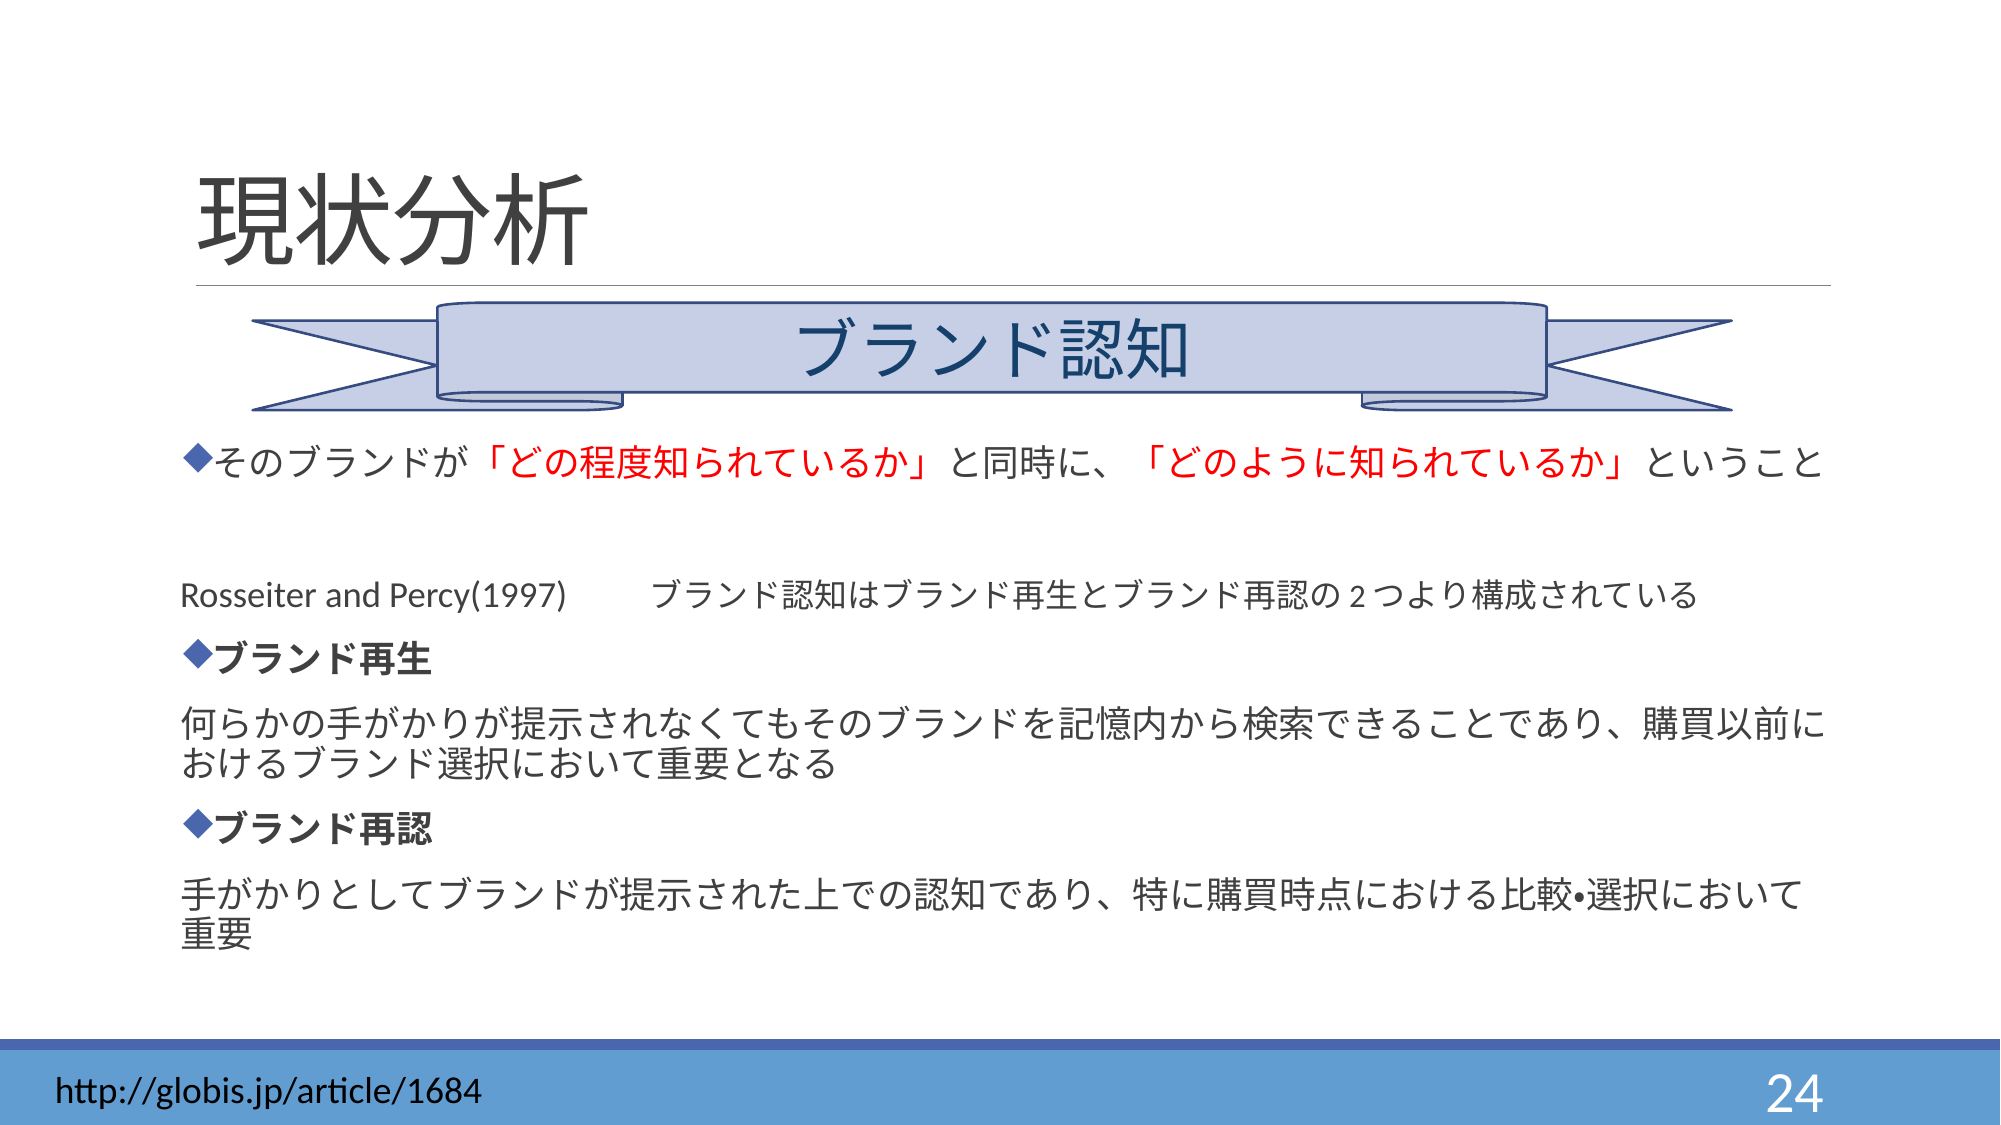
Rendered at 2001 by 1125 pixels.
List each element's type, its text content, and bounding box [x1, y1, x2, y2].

text_box http://globis.jp/article/1684 [40, 1058, 498, 1119]
title 現状分析 [180, 47, 1830, 285]
list そのブランドが「どの程度知られているか」と同時に、「どのように知られているか」ということ Rosseiter and Percy(1997) ブランド認知はブランド再生とブランド再認の2つより構成されている ブランド再生 何らかの手がかりが提示されなくてもそのブランドを記憶内から検索できることであり、購買以前におけるブランド選択において重要となる ブランド再認 手がかりとしてブランドが提示された上での認知であり、特に購買時点における比較・選択において重要 [180, 302, 1830, 1008]
text_box ブランド認知 [251, 301, 1733, 412]
slide_number 24 [1624, 1059, 1840, 1120]
